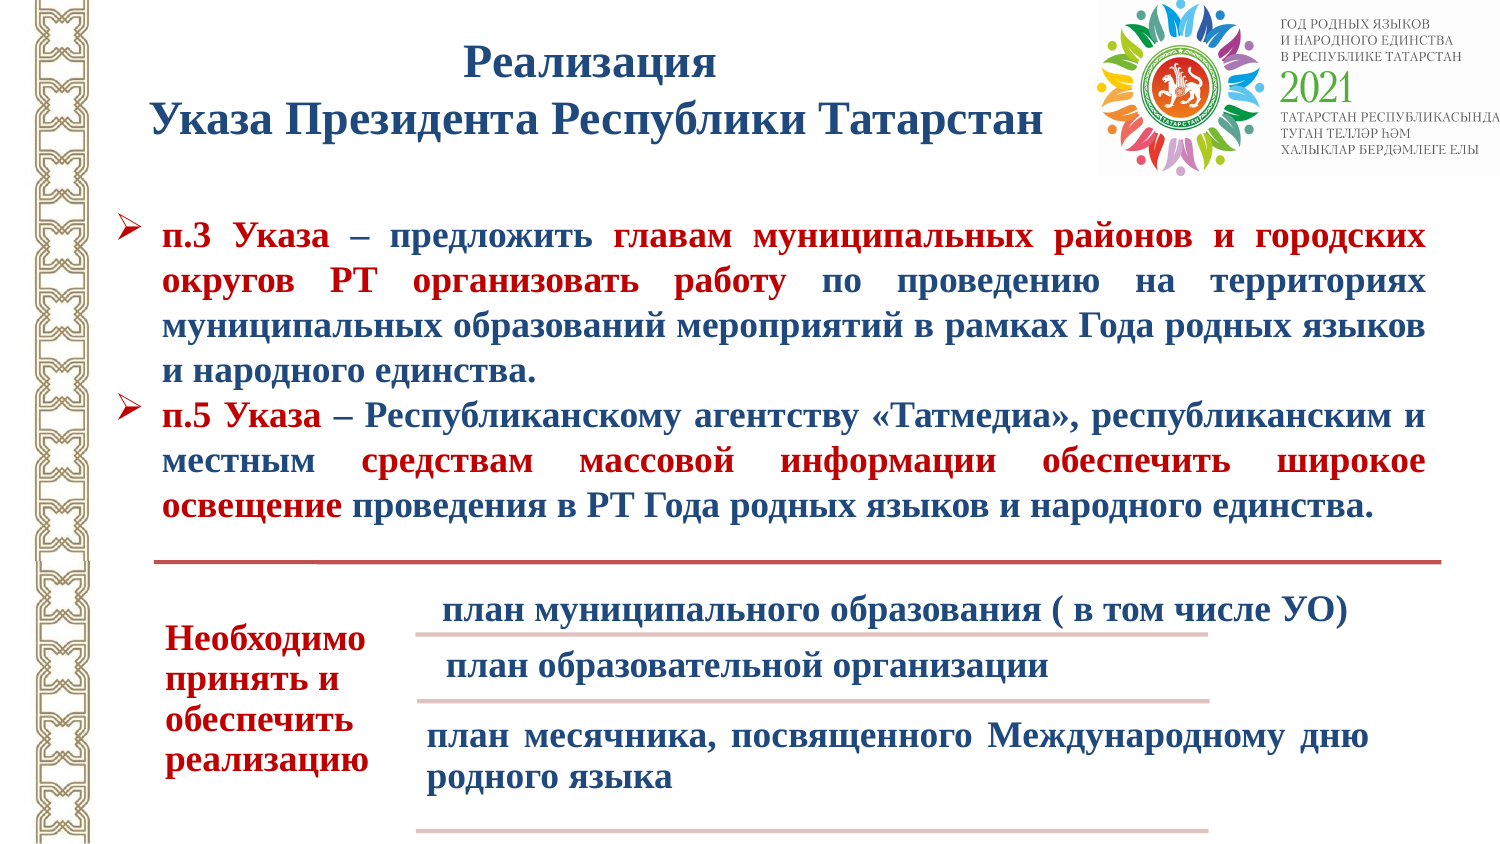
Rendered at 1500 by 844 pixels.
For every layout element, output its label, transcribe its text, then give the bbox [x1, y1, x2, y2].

picture [0, 0, 1500, 844]
text_box Реализация Указа Президента Республики Татарстан [122, 22, 1072, 152]
text_box [53, 180, 1413, 271]
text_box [153, 561, 1442, 836]
text_box п.3 Указа – предложить главам муниципальных районов и городских округов РТ организовать работу по проведению на территориях муниципальных образований мероприятий в рамках Года родных языков и народного единства. п.5 Указа – Республиканскому агентству «Татмедиа», республиканским и местным средствам массовой информации обеспечить широкое освещение проведения в РТ Года родных языков и народного единства. [100, 202, 1442, 532]
